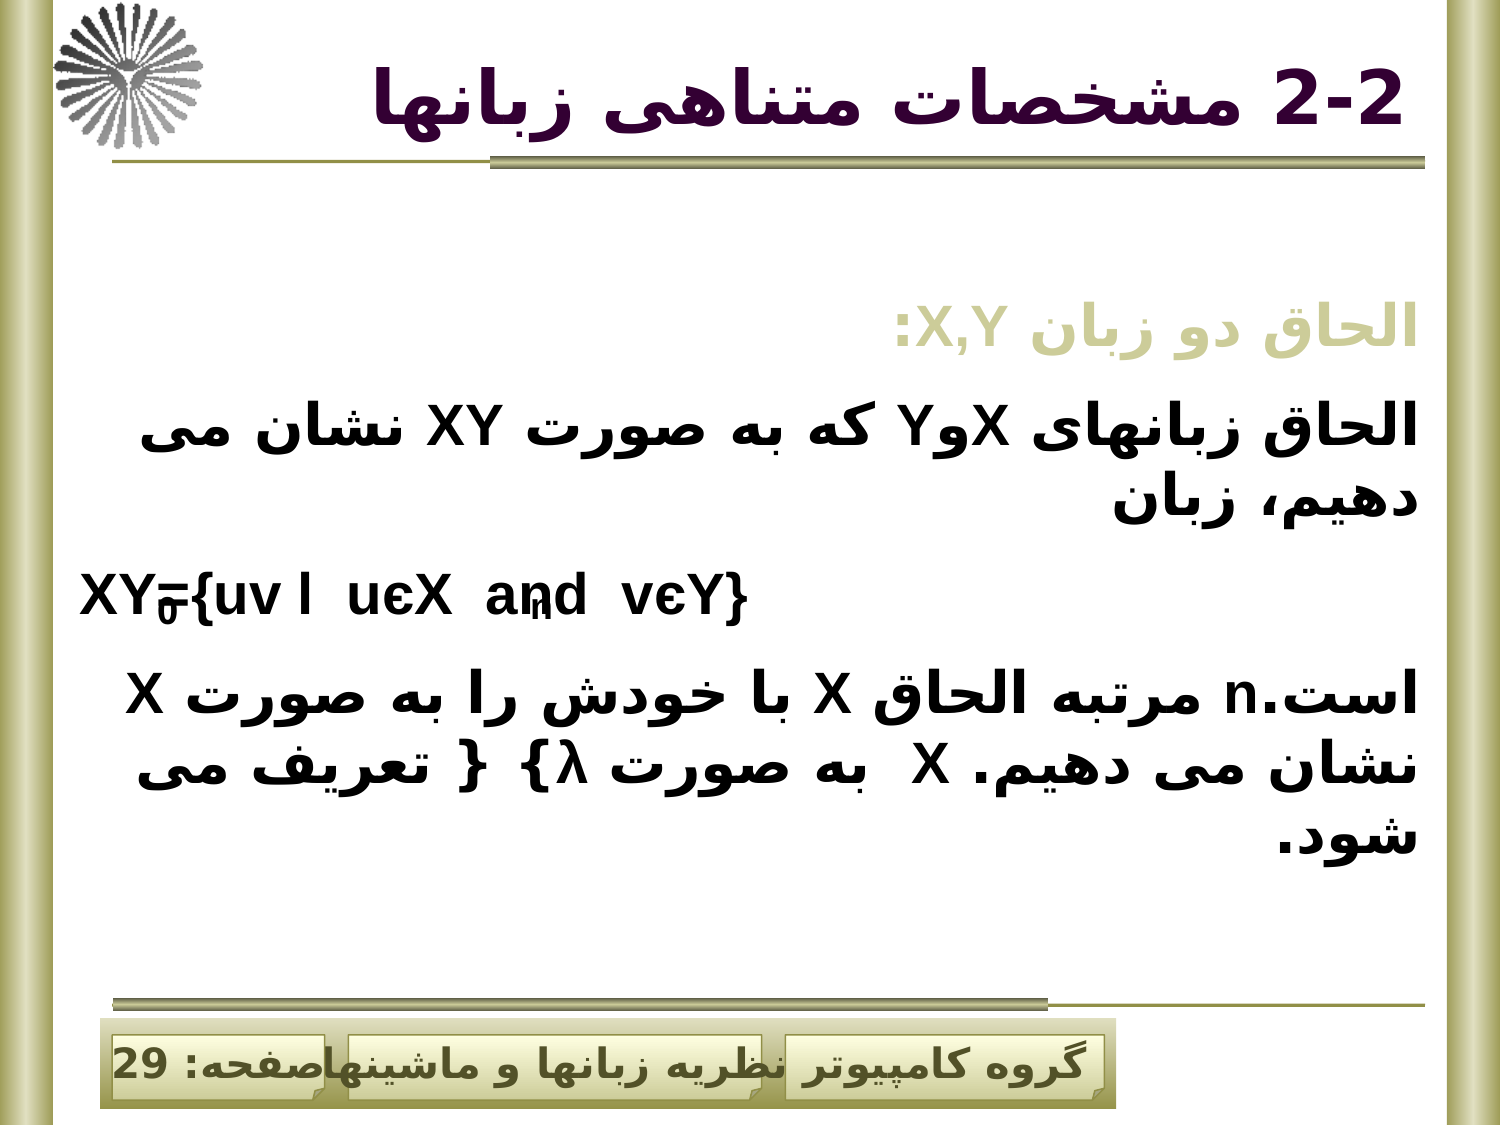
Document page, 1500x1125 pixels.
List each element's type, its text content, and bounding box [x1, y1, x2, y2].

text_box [64, 280, 1436, 752]
title 2-2 مشخصات متناهی زبانها [147, 42, 1423, 147]
